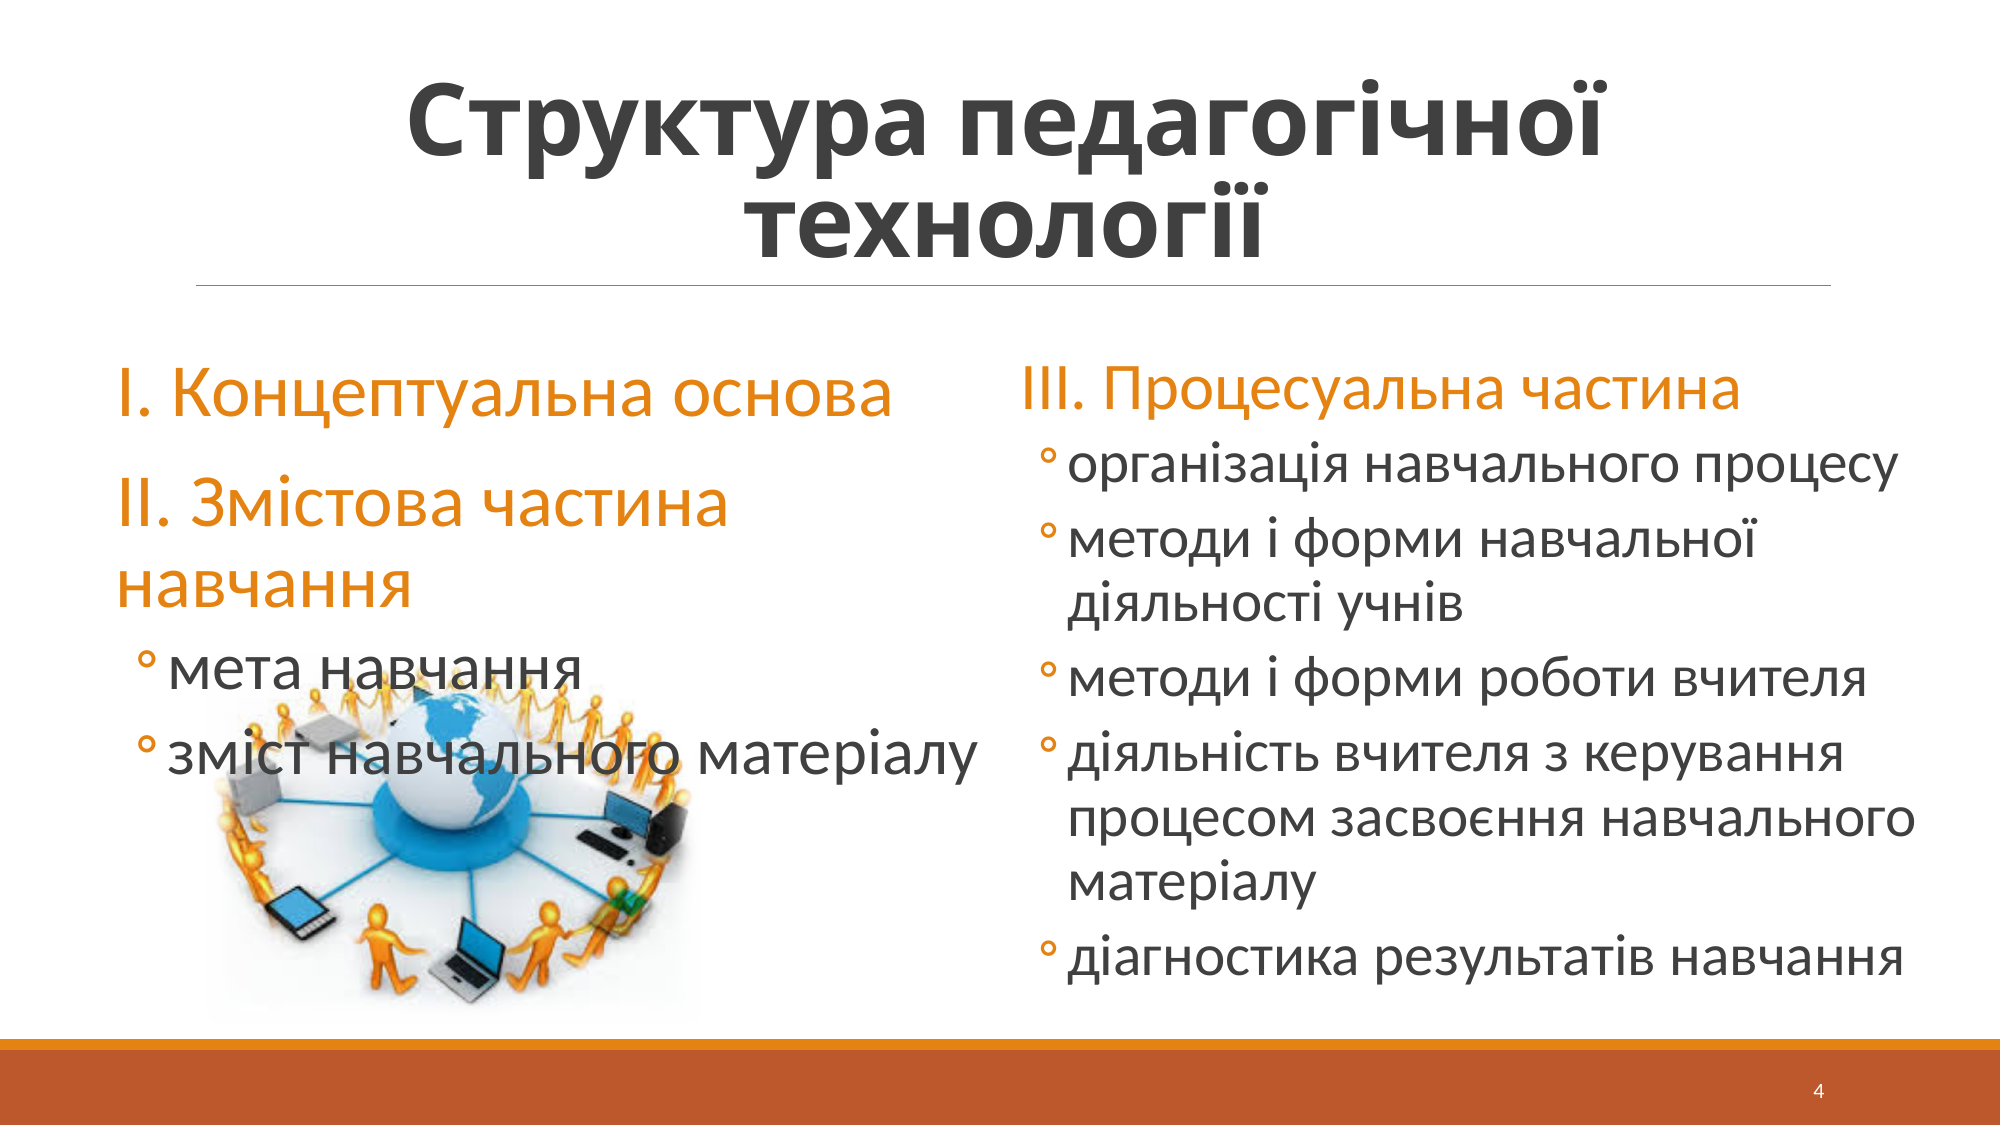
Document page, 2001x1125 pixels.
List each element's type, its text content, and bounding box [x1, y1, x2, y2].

list І. Концептуальна основа ІІ. Змістова частина навчання мета навчання зміст навчального матеріалу [99, 344, 981, 963]
title Структура педагогічної технології [180, 47, 1830, 285]
picture [206, 652, 701, 1024]
list ІІІ. Процесуальна частина організація навчального процесу методи і форми навчальної діяльності учнів методи і форми роботи вчителя діяльність вчителя з керування процесом засвоєння навчального матеріалу діагностика результатів навчання [1006, 344, 1959, 1005]
slide_number 4 [1624, 1059, 1840, 1120]
